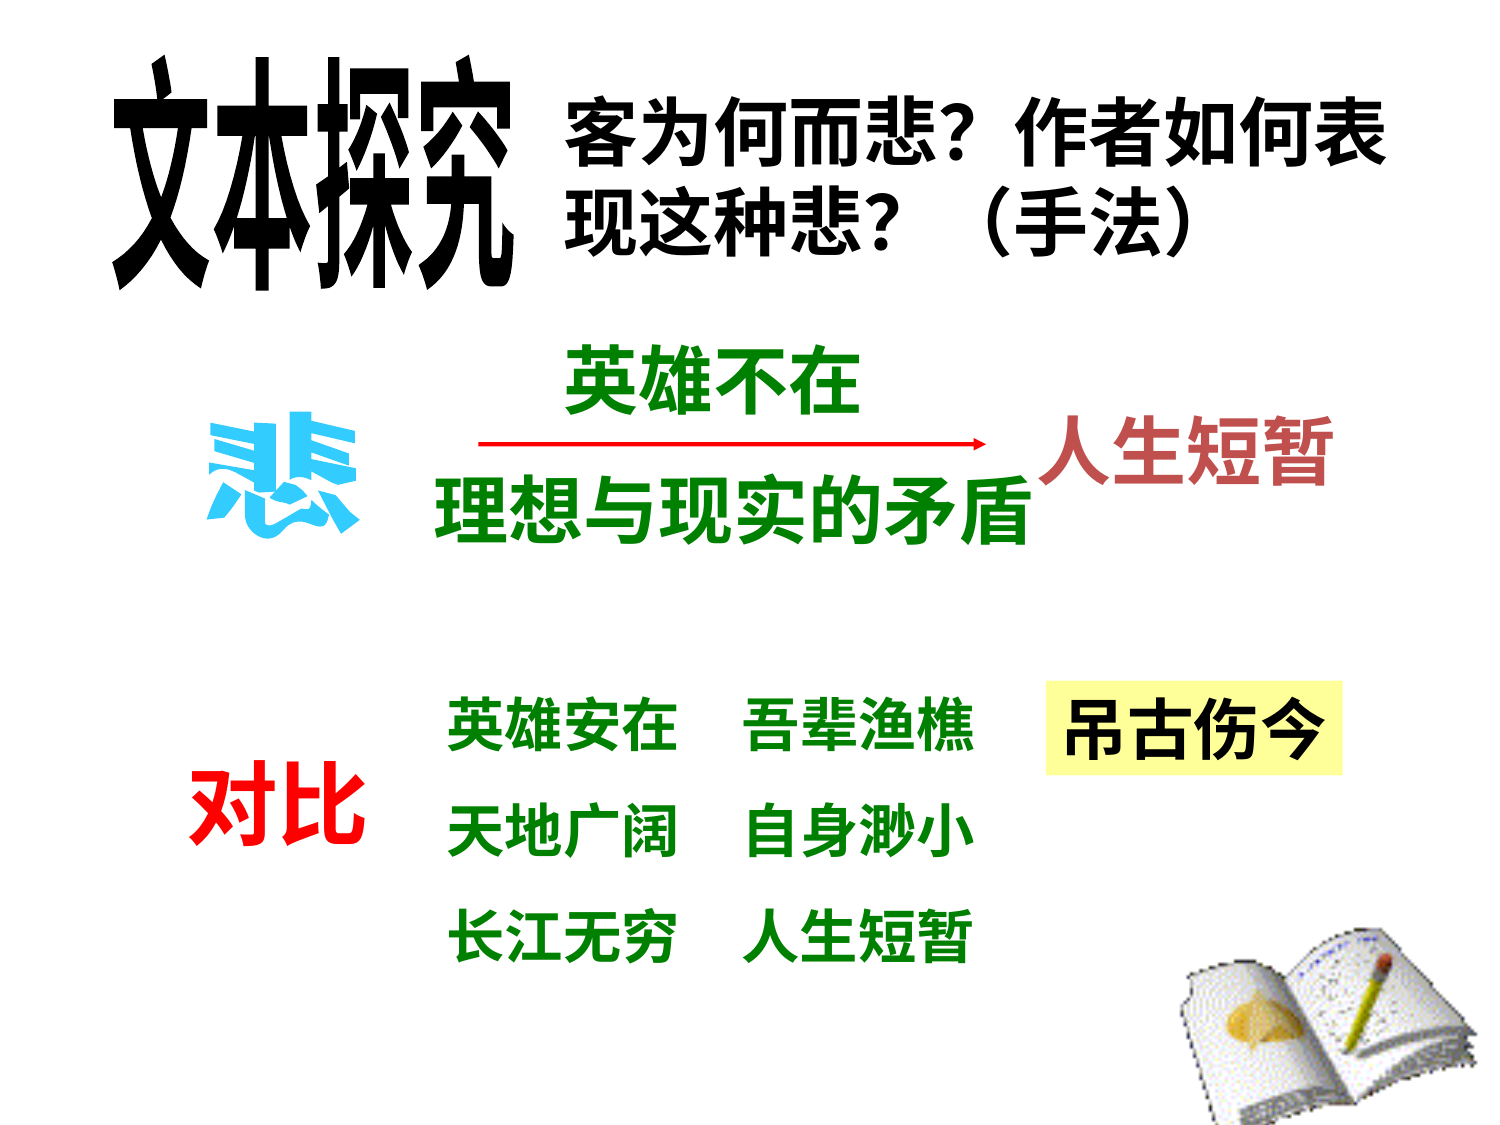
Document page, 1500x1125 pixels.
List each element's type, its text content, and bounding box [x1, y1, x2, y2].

text_box 吾辈渔樵 [727, 680, 990, 766]
text_box [478, 438, 987, 451]
text_box 理想与现实的矛盾 [419, 456, 1057, 561]
text_box 人生短暂 [1021, 397, 1436, 502]
text_box 天地广阔 [431, 786, 695, 872]
text_box 自身渺小 [727, 786, 990, 872]
picture [1168, 904, 1500, 1125]
text_box 长江无穷 [431, 893, 695, 978]
text_box 对比 [171, 739, 385, 865]
text_box 英雄不在 [549, 326, 916, 431]
text_box 客为何而悲？作者如何表现这种悲？（手法） [549, 78, 1436, 273]
text_box 人生短暂 [727, 893, 990, 978]
text_box 吊古伤今 [1045, 680, 1343, 776]
text_box 英雄安在 [431, 680, 695, 766]
